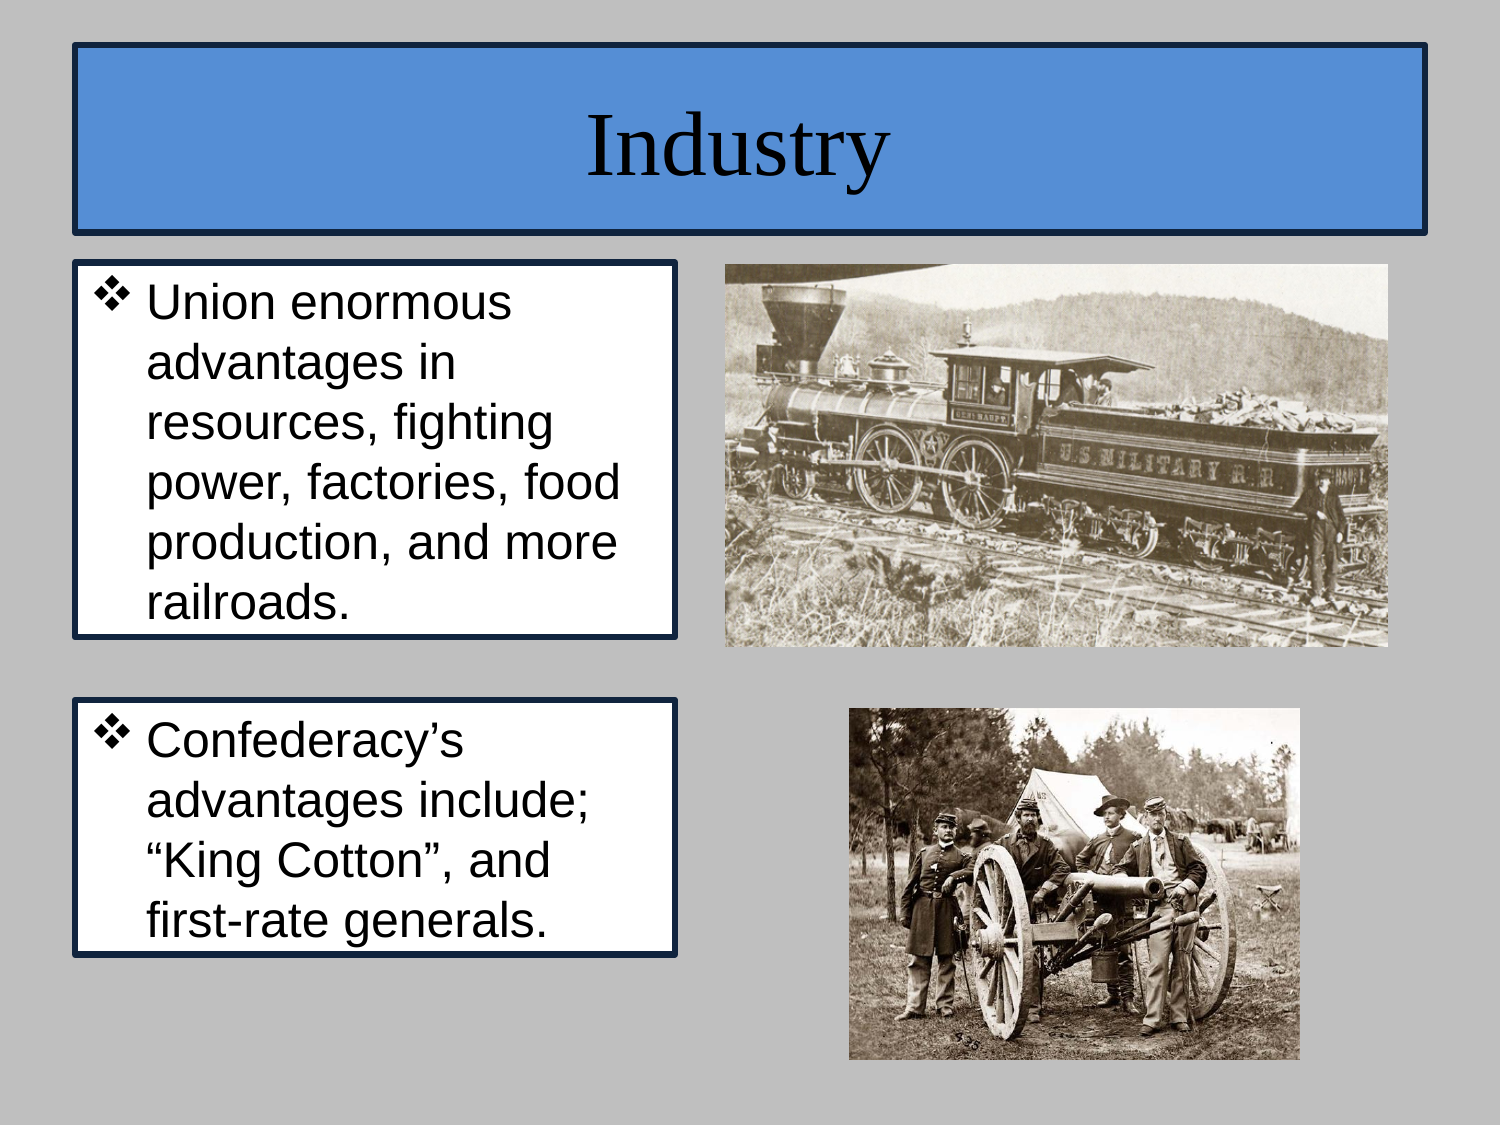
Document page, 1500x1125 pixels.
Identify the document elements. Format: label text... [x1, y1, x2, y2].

picture [849, 708, 1301, 1061]
text_box Union enormous advantages in resources, fighting power, factories, food production, and more railroads. [74, 262, 675, 638]
picture [724, 264, 1388, 648]
title Industry [75, 45, 1425, 233]
text_box Confederacy’s advantages include; “King Cotton”, and first-rate generals. [74, 699, 675, 955]
